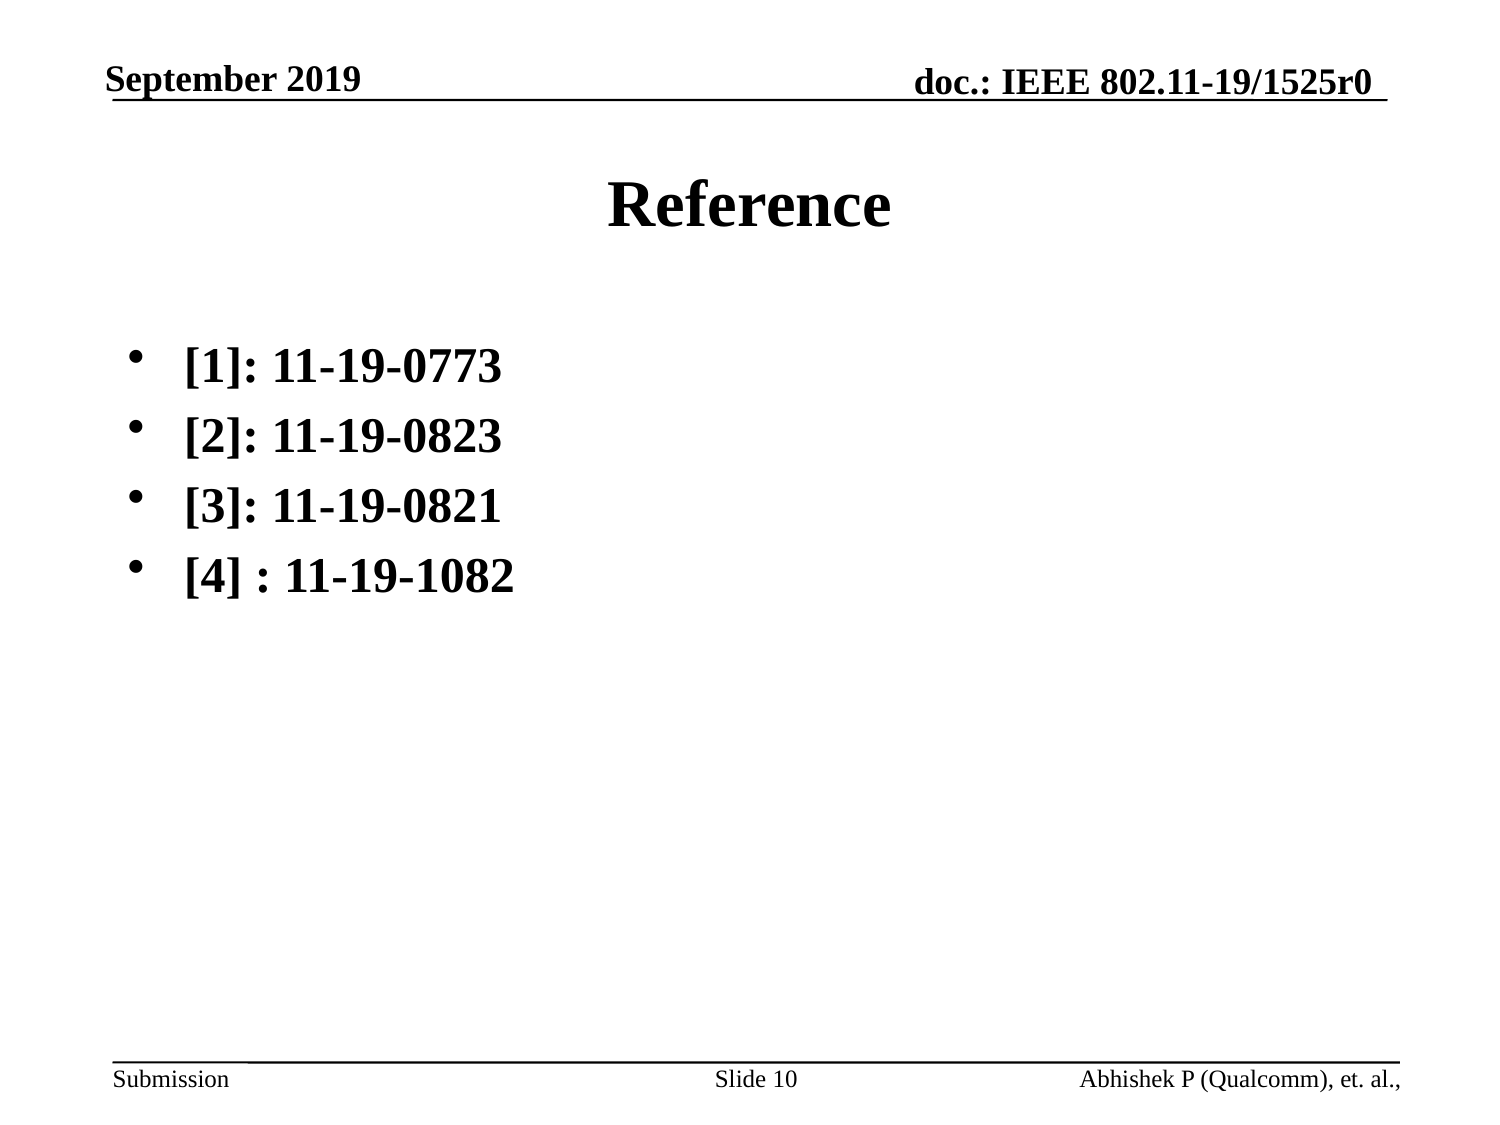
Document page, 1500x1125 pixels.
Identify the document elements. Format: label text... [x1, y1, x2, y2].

slide_number Slide 10 [712, 1061, 801, 1093]
title Reference [112, 112, 1388, 288]
footer Abhishek P (Qualcomm), et. al., [949, 1061, 1402, 1093]
list [1]: 11-19-0773 [2]: 11-19-0823 [3]: 11-19-0821 [4] : 11-19-1082 [112, 324, 1388, 1001]
